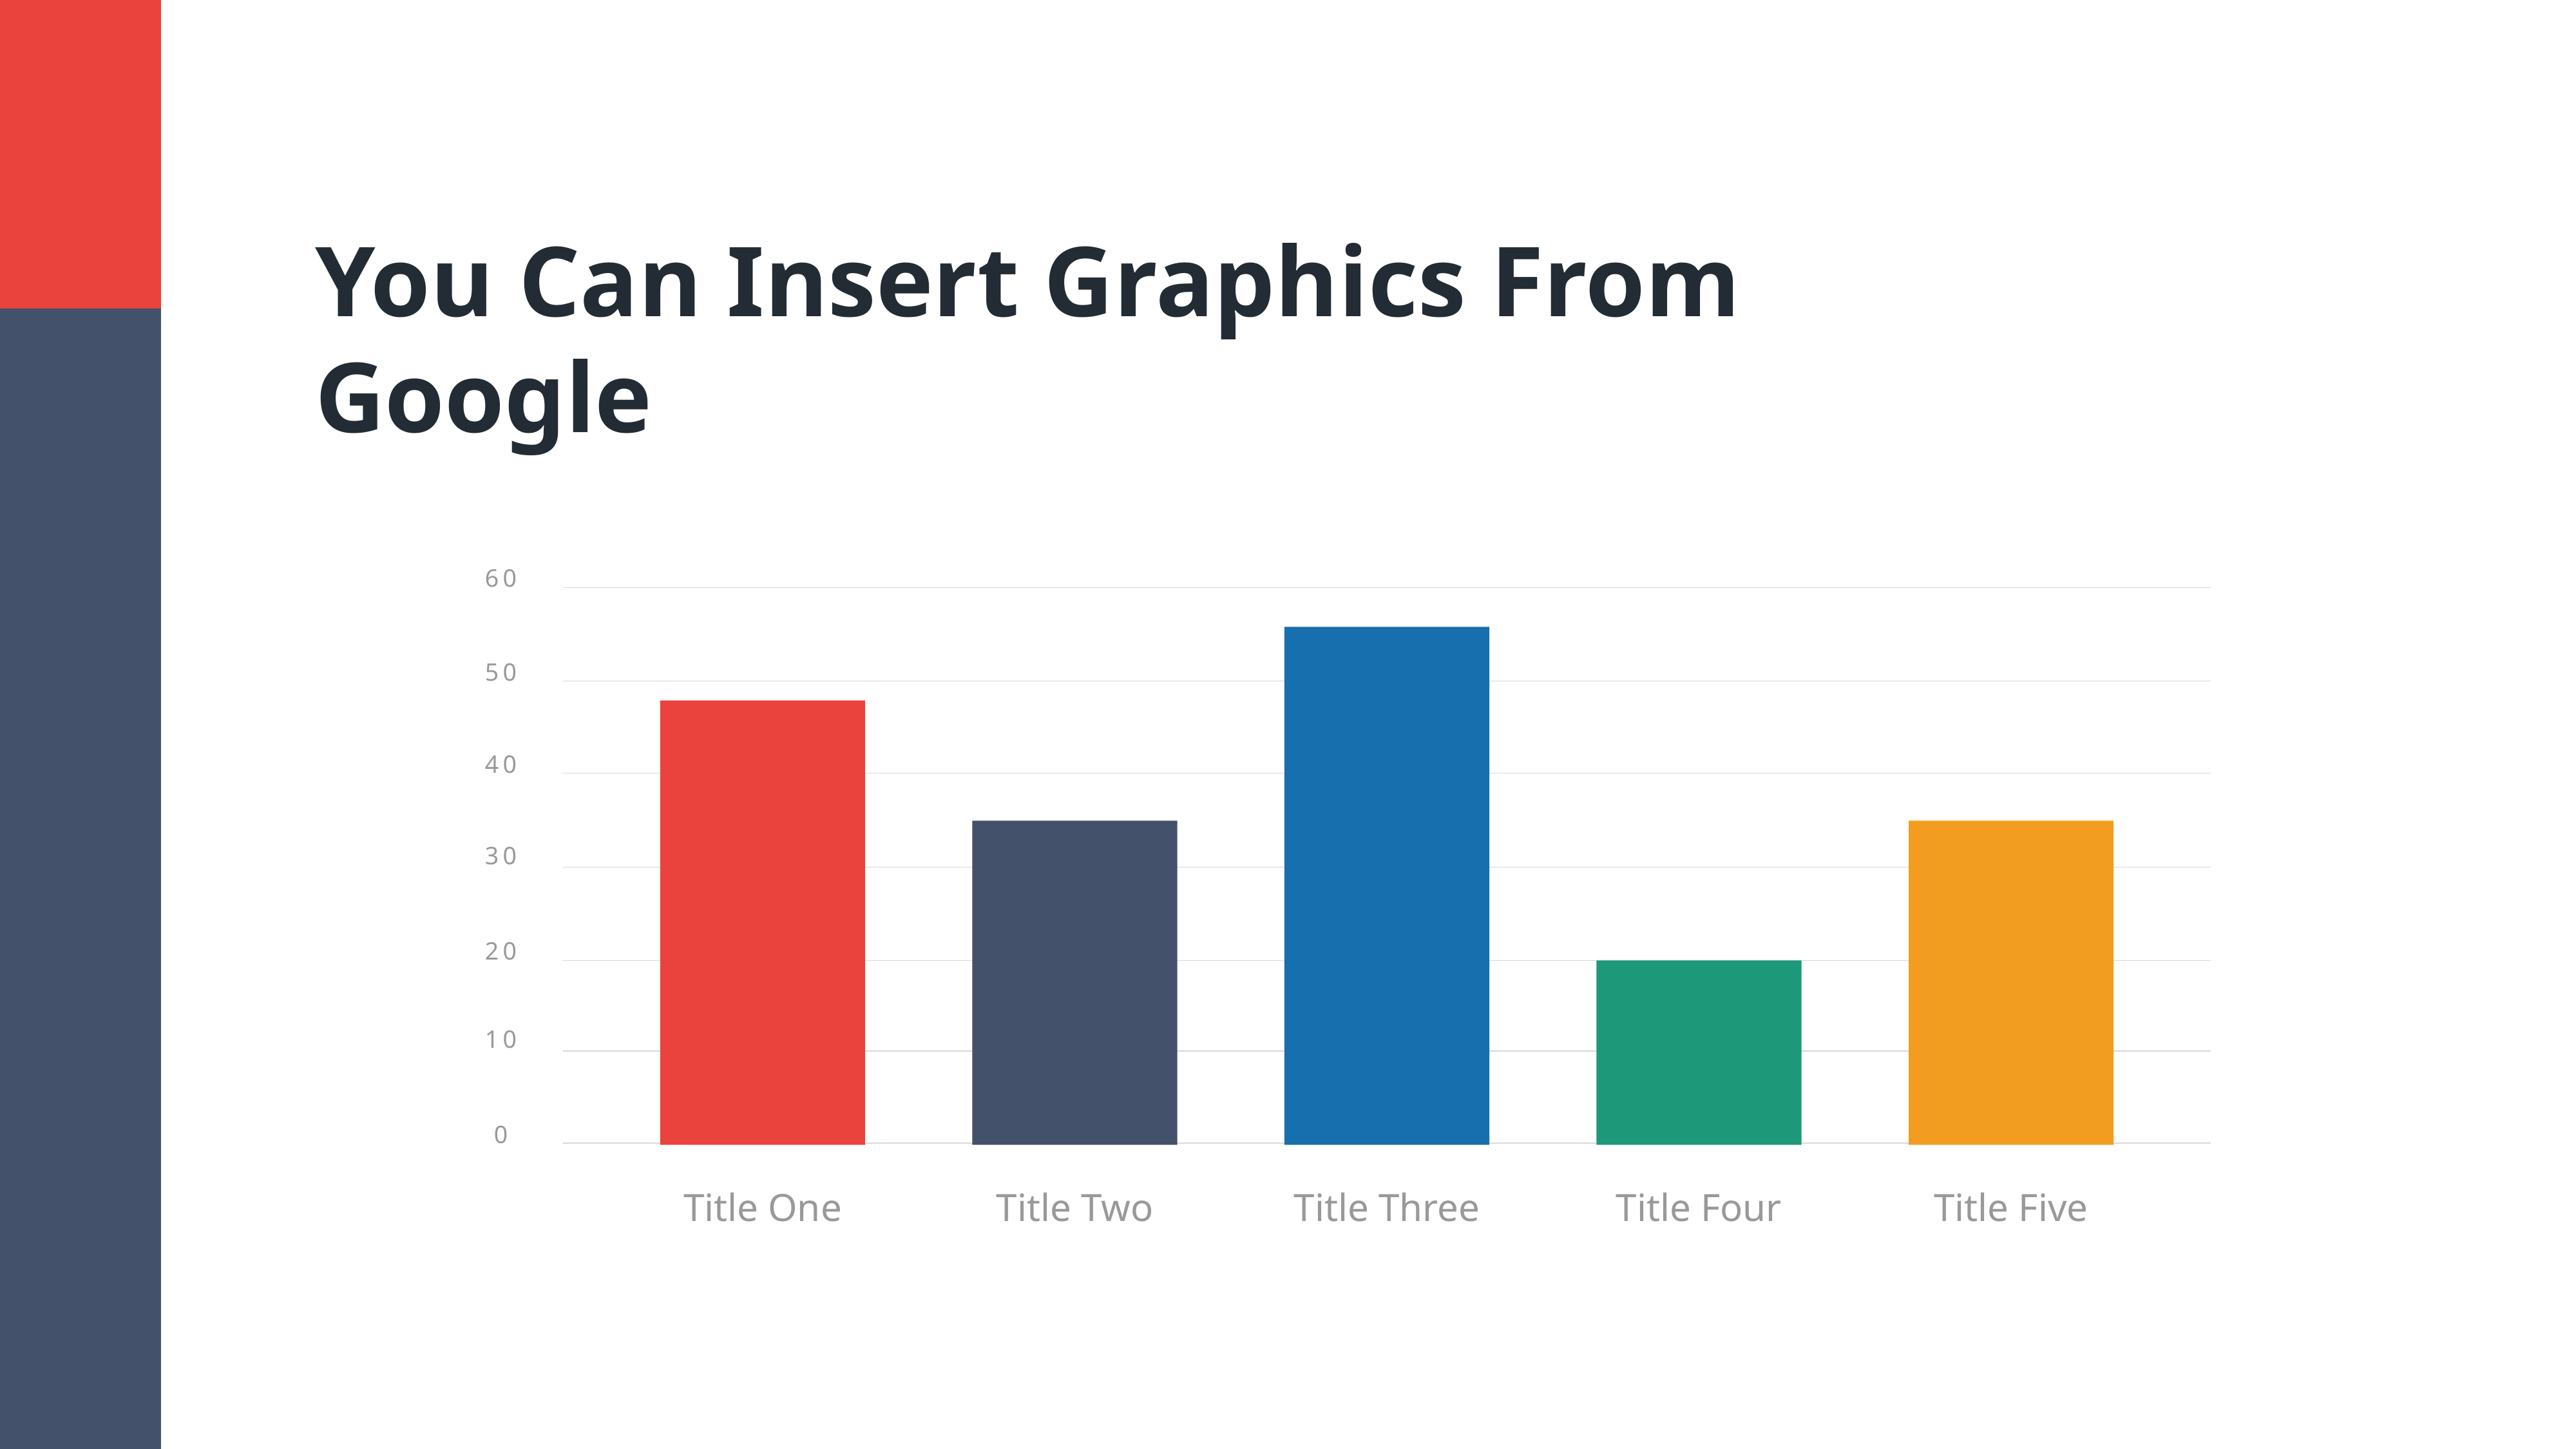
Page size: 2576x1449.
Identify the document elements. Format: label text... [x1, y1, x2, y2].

text_box You Can Insert Graphics From Google [305, 214, 2085, 457]
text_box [463, 558, 2211, 1227]
text_box [0, 0, 162, 308]
text_box [0, 308, 162, 1449]
